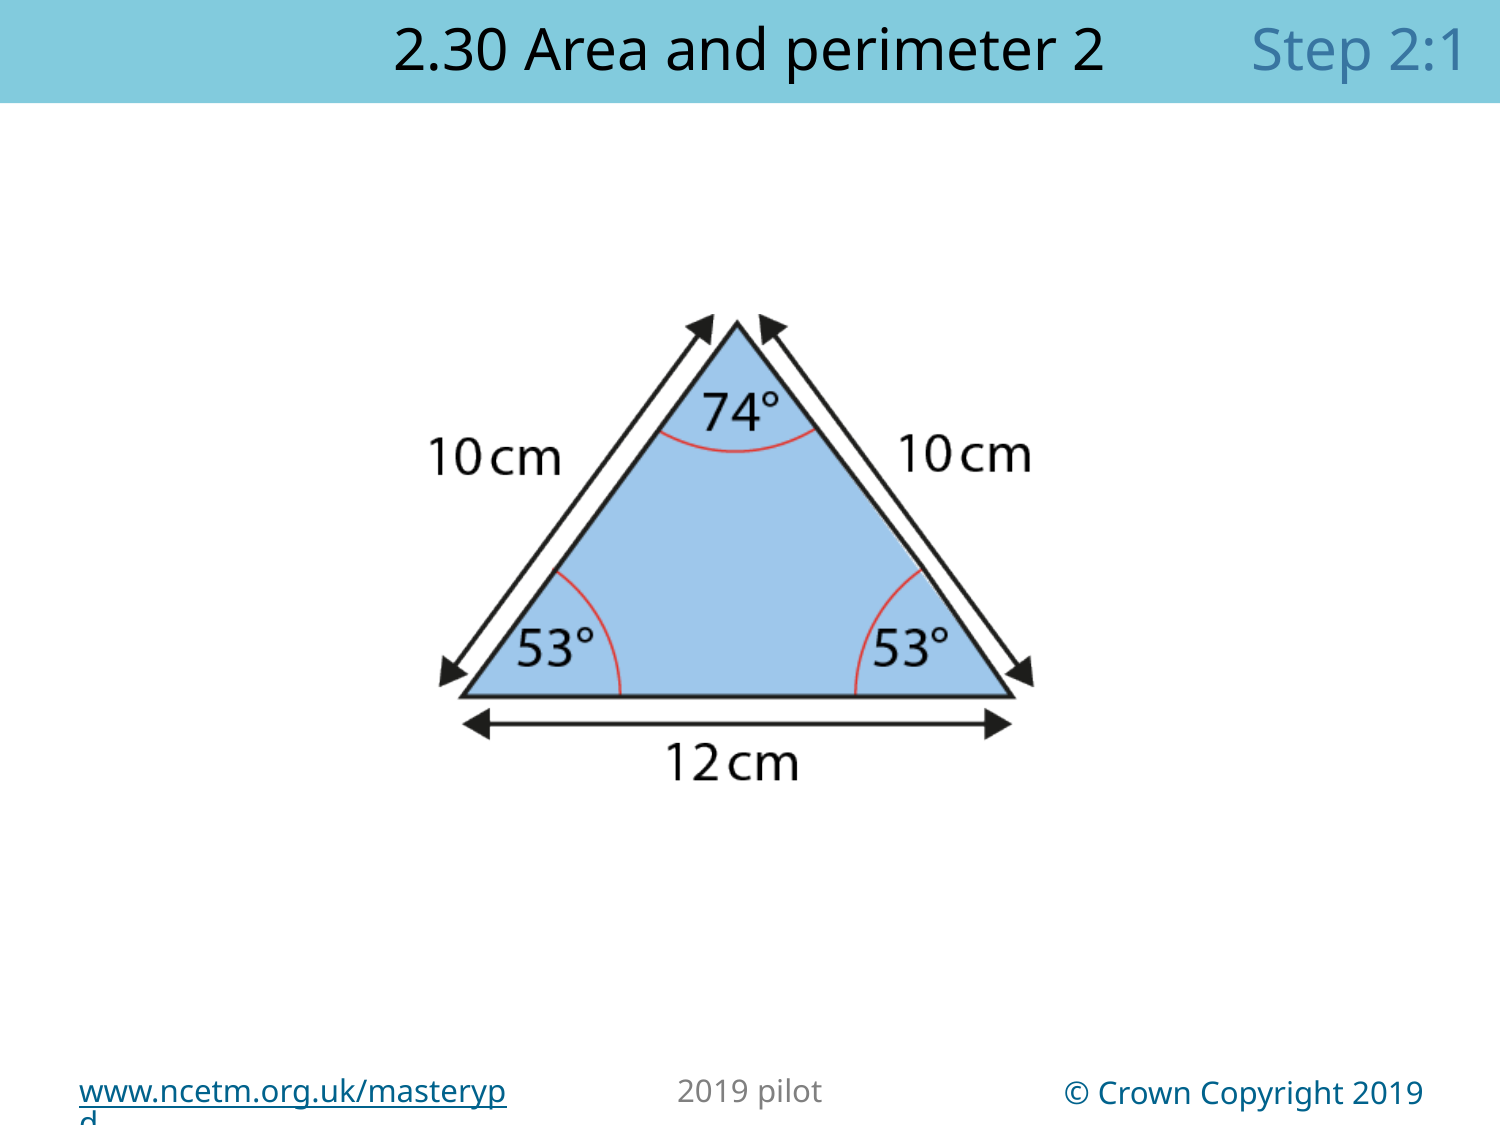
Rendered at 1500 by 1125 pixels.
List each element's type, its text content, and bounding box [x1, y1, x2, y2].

picture [101, 314, 1399, 811]
list Step 2:1 [0, 0, 1500, 104]
